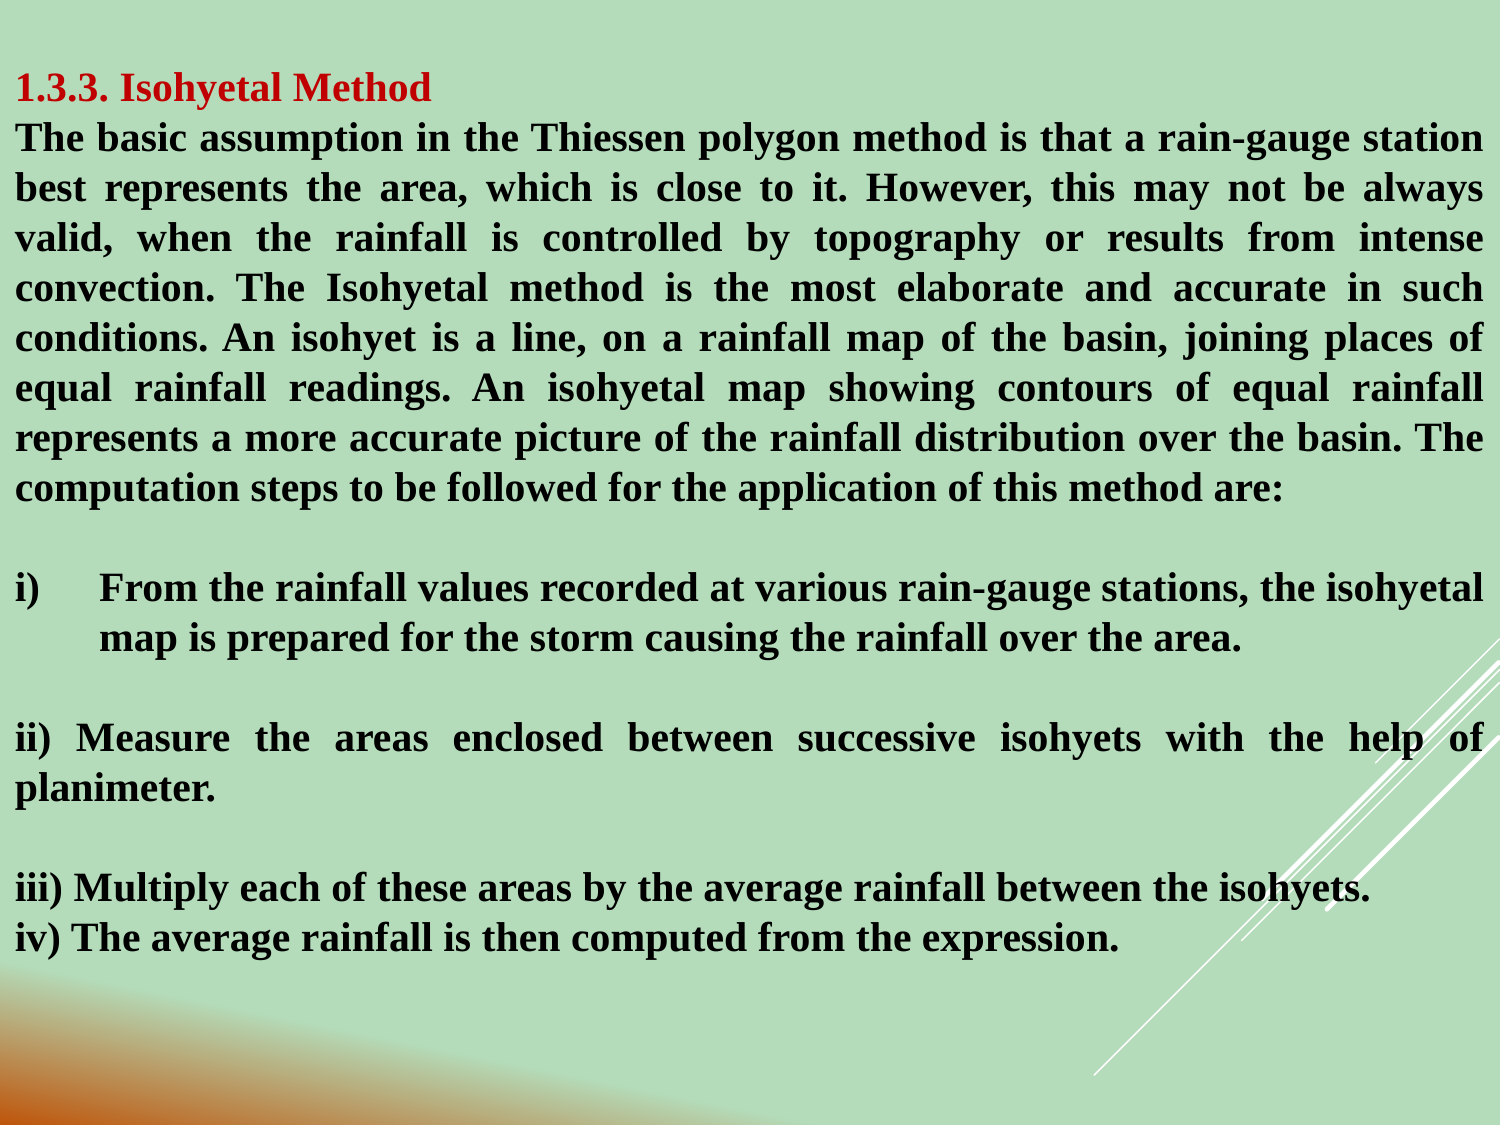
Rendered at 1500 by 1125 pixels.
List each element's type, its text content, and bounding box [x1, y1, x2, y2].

text_box 1.3.3. Isohyetal Method The basic assumption in the Thiessen polygon method is that a rain-gauge station best represents the area, which is close to it. However, this may not be always valid, when the rainfall is controlled by topography or results from intense convection. The Isohyetal method is the most elaborate and accurate in such conditions. An isohyet is a line, on a rainfall map of the basin, joining places of equal rainfall readings. An isohyetal map showing contours of equal rainfall represents a more accurate picture of the rainfall distribution over the basin. The computation steps to be followed for the application of this method are: From the rainfall values recorded at various rain-gauge stations, the isohyetal map is prepared for the storm causing the rainfall over the area. ii) Measure the areas enclosed between successive isohyets with the help of planimeter. iii) Multiply each of these areas by the average rainfall between the isohyets. iv) The average rainfall is then computed from the expression. [0, 51, 1500, 967]
